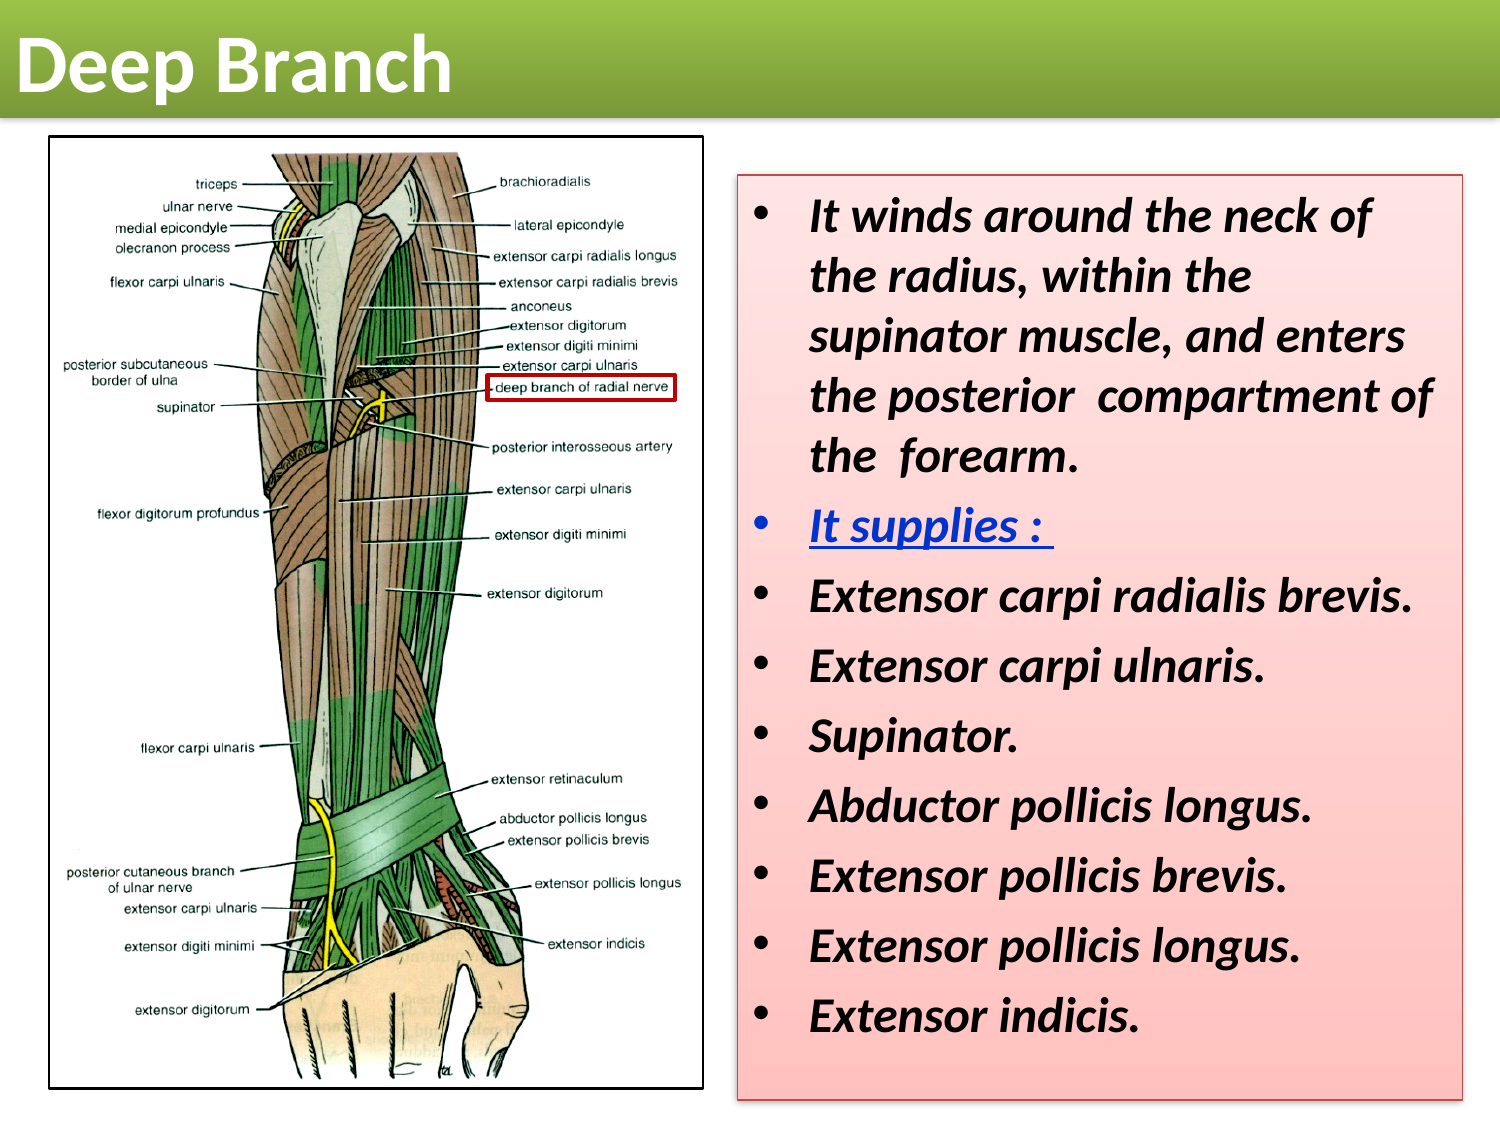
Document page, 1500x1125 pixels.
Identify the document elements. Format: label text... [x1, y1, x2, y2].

list It winds around the neck of the radius, within the supinator muscle, and enters the posterior compartment of the forearm. It supplies : Extensor carpi radialis brevis. Extensor carpi ulnaris. Supinator. Abductor pollicis longus. Extensor pollicis brevis. Extensor pollicis longus. Extensor indicis. [737, 174, 1463, 1101]
title Deep Branch [0, 0, 1500, 118]
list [49, 137, 702, 1088]
